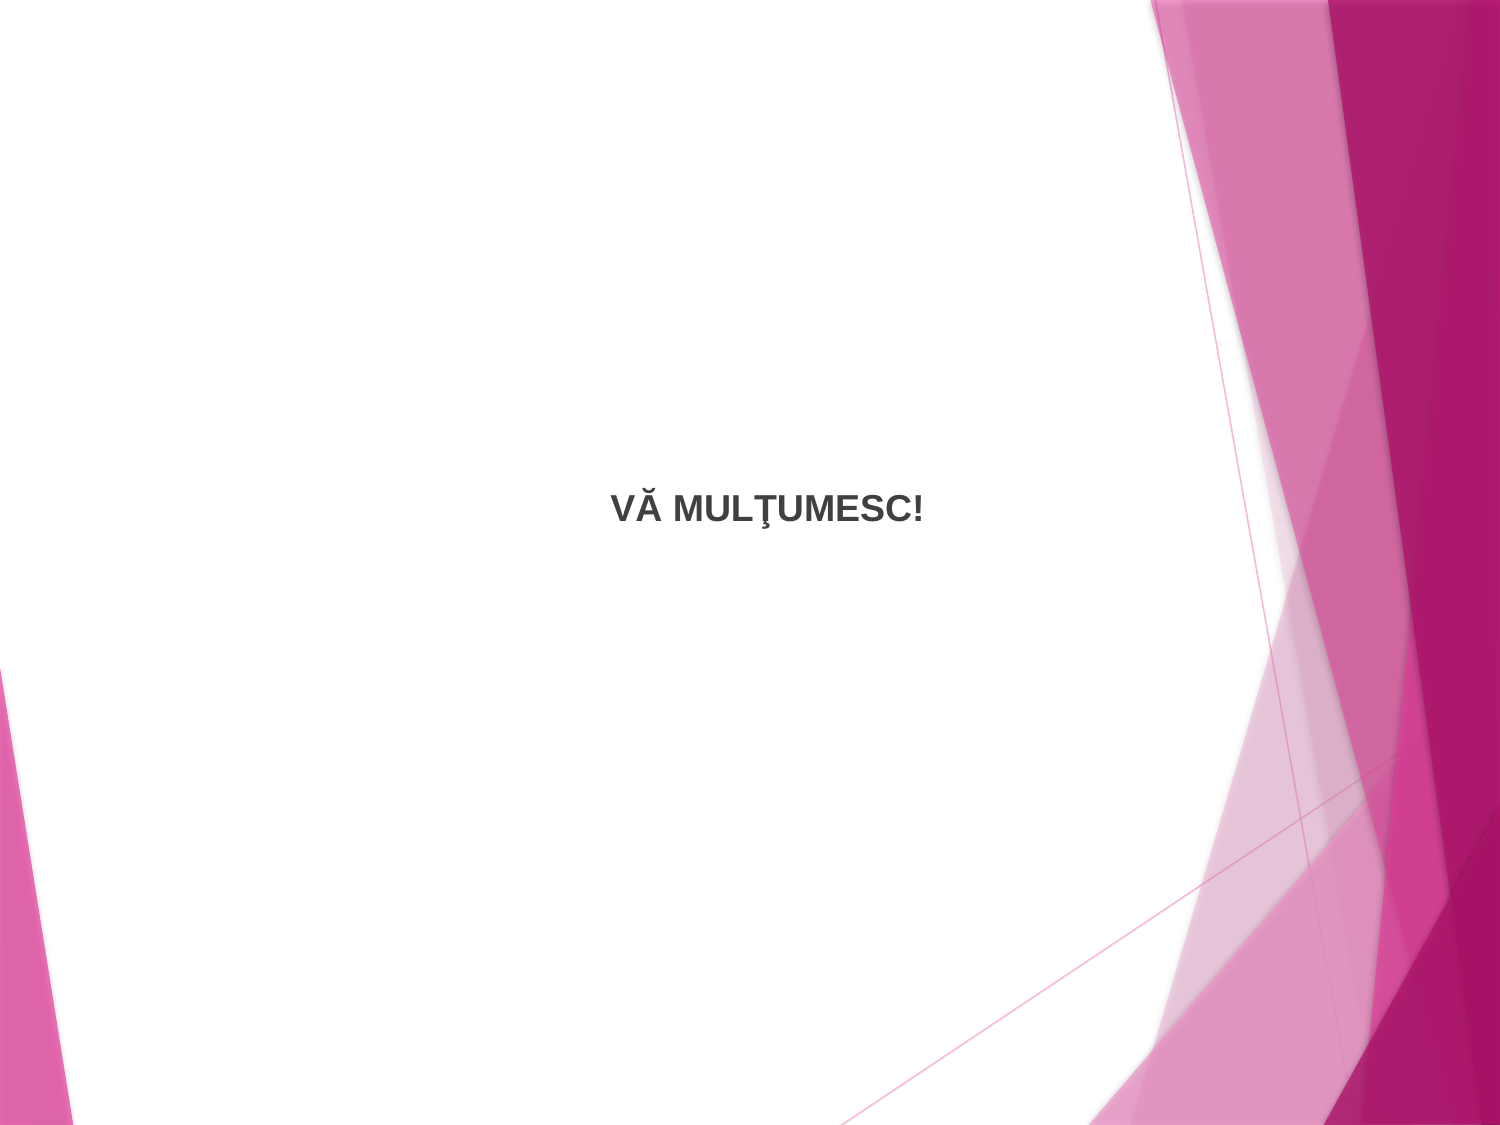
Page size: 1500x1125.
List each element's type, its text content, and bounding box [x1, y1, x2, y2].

list VĂ MULŢUMESC! [135, 278, 1400, 829]
